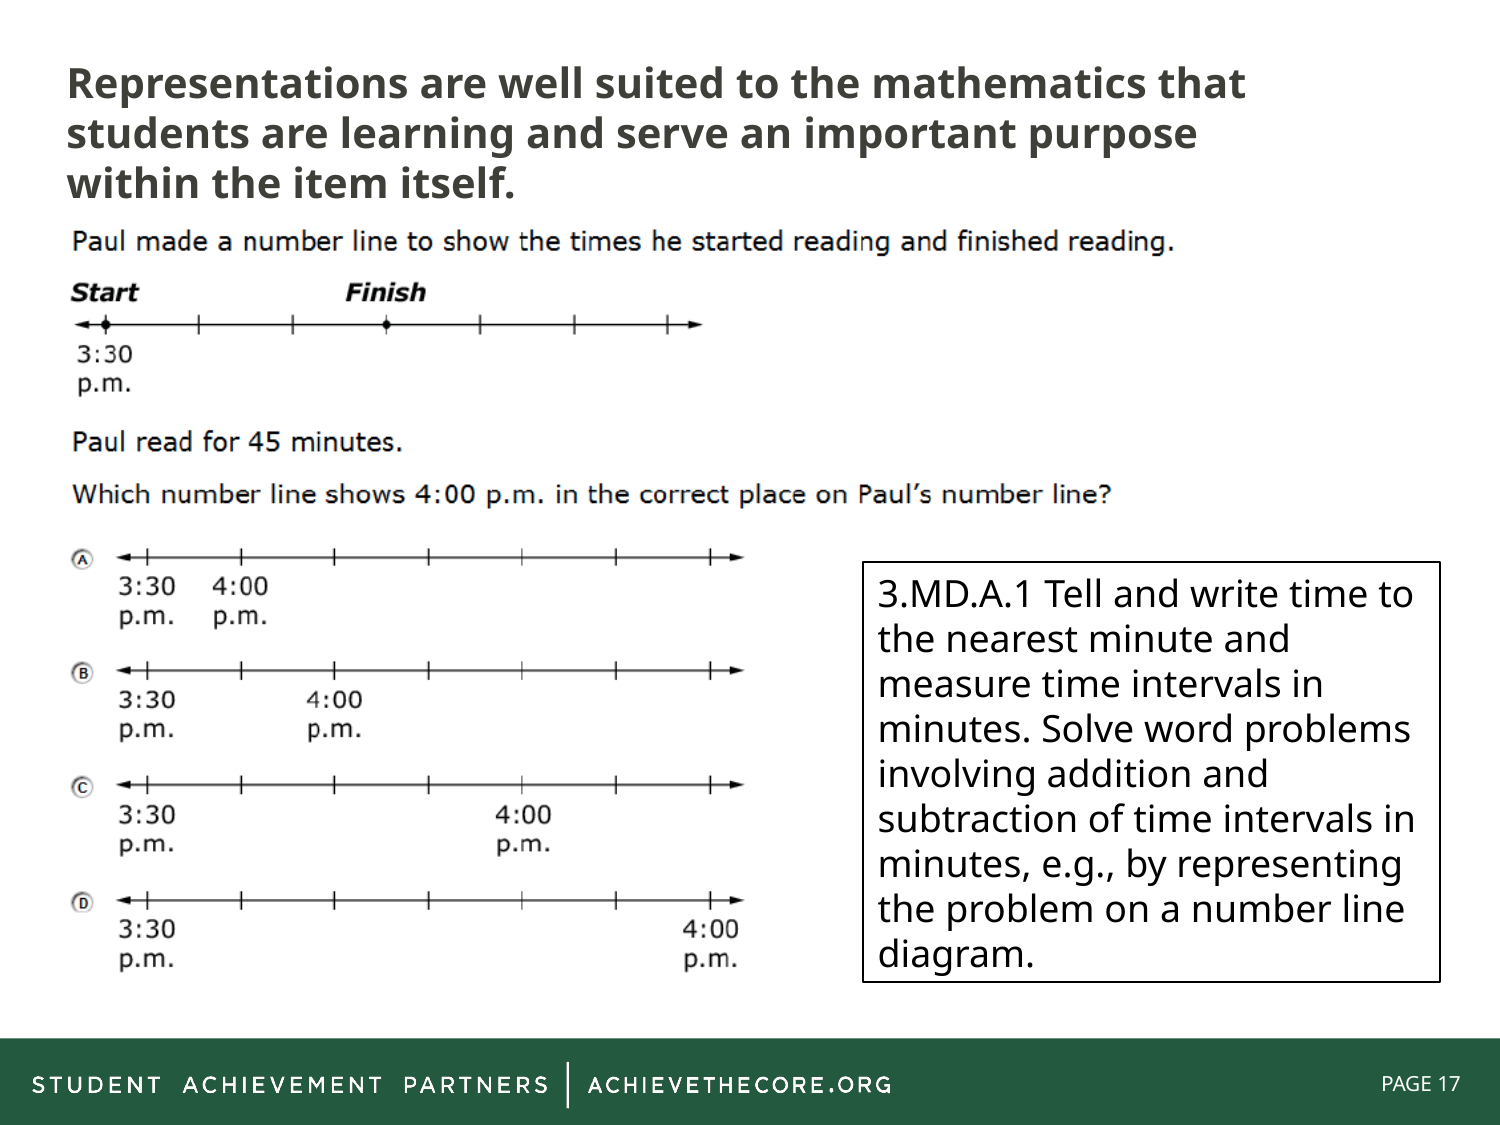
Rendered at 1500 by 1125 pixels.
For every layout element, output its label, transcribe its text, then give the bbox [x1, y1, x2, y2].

title Representations are well suited to the mathematics that students are learning and serve an important purpose within the item itself. [51, 45, 1350, 220]
picture [51, 219, 1191, 999]
picture [12, 1055, 911, 1112]
text_box 3.MD.A.1 Tell and write time to the nearest minute and measure time intervals in minutes. Solve word problems involving addition and subtraction of time intervals in minutes, e.g., by representing the problem on a number line diagram. [1195, 562, 1441, 982]
